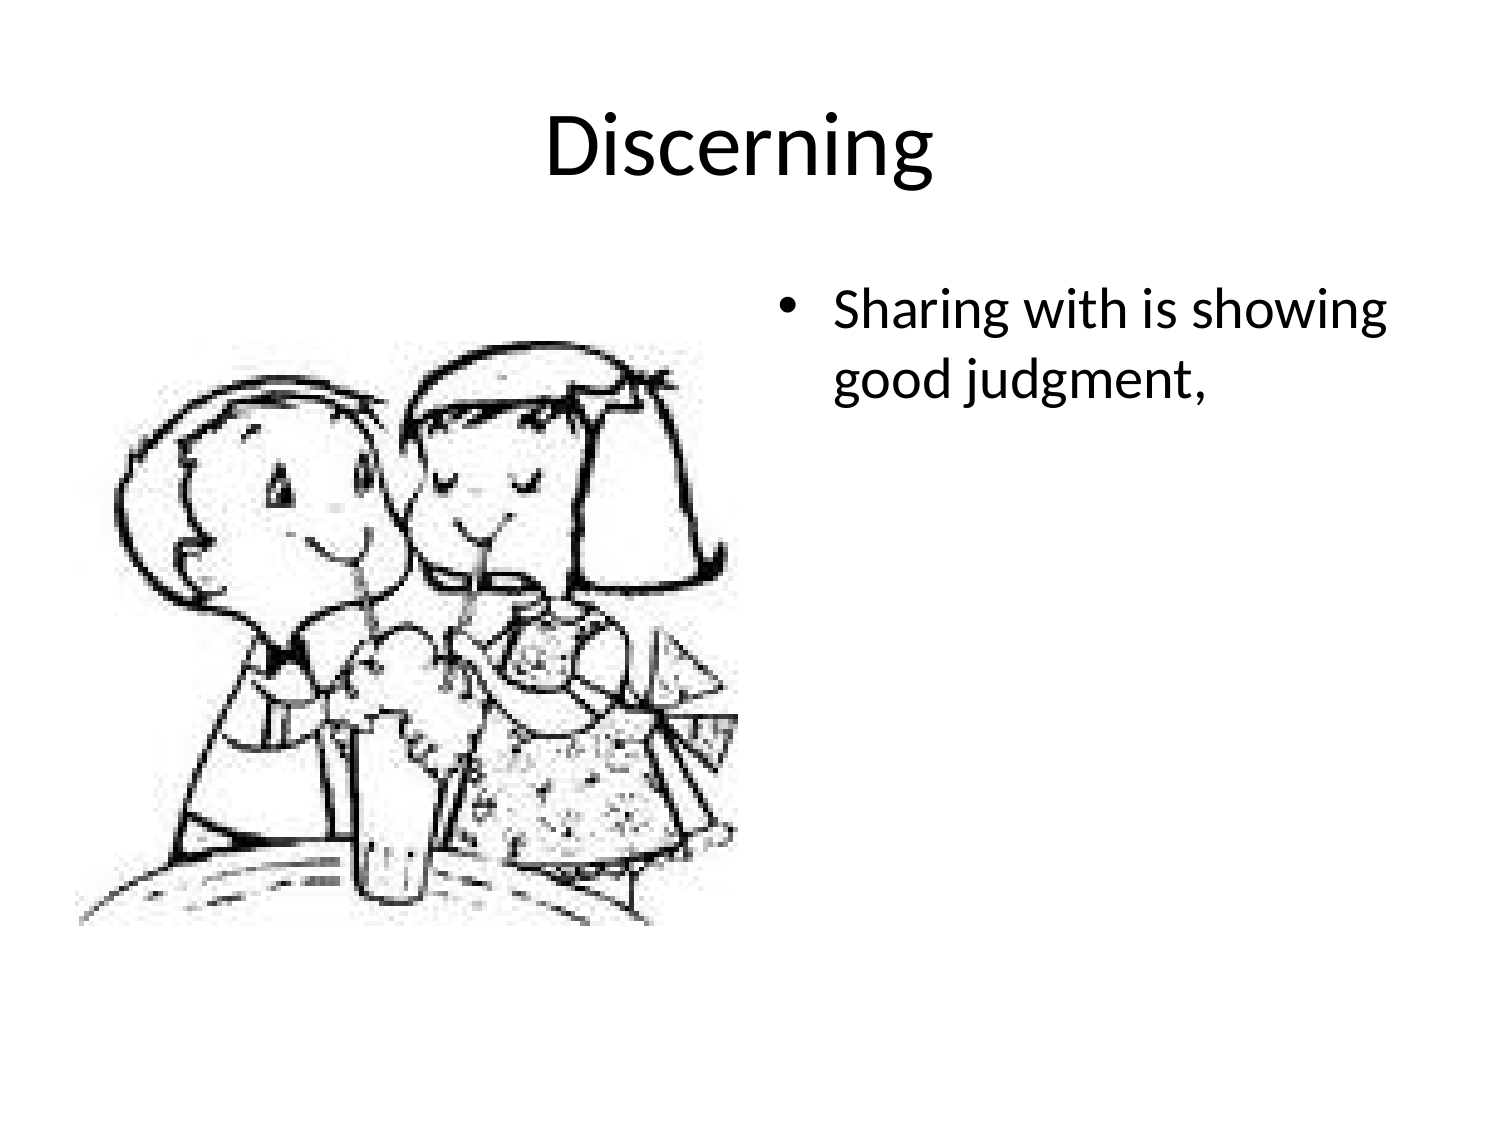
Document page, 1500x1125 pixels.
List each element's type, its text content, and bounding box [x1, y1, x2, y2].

title Discerning [75, 45, 1425, 233]
list Sharing with is showing good judgment, [762, 262, 1425, 1005]
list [74, 262, 738, 1006]
